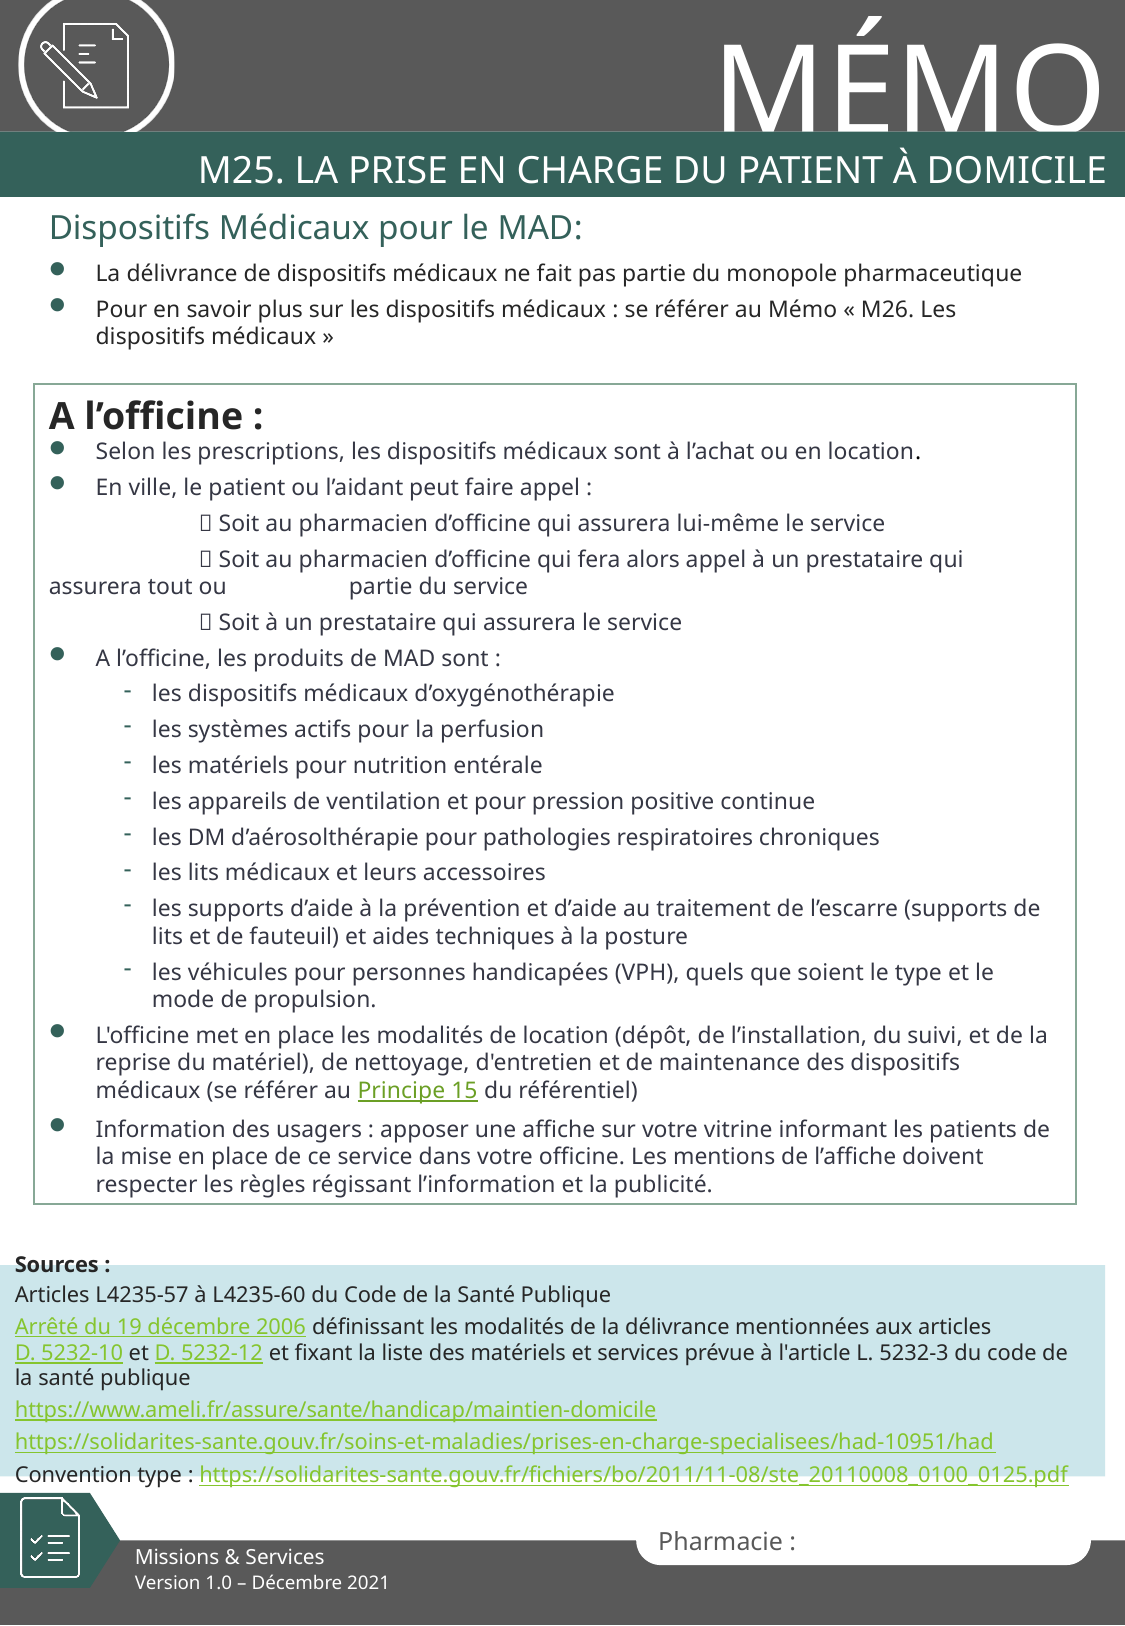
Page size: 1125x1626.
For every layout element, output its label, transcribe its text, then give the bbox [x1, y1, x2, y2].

picture [20, 1497, 80, 1578]
text_box Dispositifs Médicaux pour le MAD: La délivrance de dispositifs médicaux ne fait pas partie du monopole pharmaceutique Pour en savoir plus sur les dispositifs médicaux : se référer au Mémo « M26. Les dispositifs médicaux » [33, 198, 1076, 357]
title M25. La prise en charge du patient à DOMICILE [33, 142, 1123, 199]
text_box Sources : Articles L4235-57 à L4235-60 du Code de la Santé Publique Arrêté du 19 décembre 2006 définissant les modalités de la délivrance mentionnées aux articles D. 5232-10 et D. 5232-12 et fixant la liste des matériels et services prévue à l'article L. 5232-3 du code de la santé publique https://www.ameli.fr/assure/sante/handicap/maintien-domicile https://solidarites-sante.gouv.fr/soins-et-maladies/prises-en-charge-specialisees/had-10951/had Convention type : https://solidarites-sante.gouv.fr/fichiers/bo/2011/11-08/ste_20110008_0100_0125.pdf [0, 1265, 1106, 1477]
picture [18, 0, 175, 132]
text_box A l’officine : Selon les prescriptions, les dispositifs médicaux sont à l’achat ou en location. En ville, le patient ou l’aidant peut faire appel :  Soit au pharmacien d’officine qui assurera lui-même le service  Soit au pharmacien d’officine qui fera alors appel à un prestataire qui assurera tout ou partie du service  Soit à un prestataire qui assurera le service A l’officine, les produits de MAD sont : les dispositifs médicaux d’oxygénothérapie les systèmes actifs pour la perfusion les matériels pour nutrition entérale les appareils de ventilation et pour pression positive continue les DM d’aérosolthérapie pour pathologies respiratoires chroniques les lits médicaux et leurs accessoires les supports d’aide à la prévention et d’aide au traitement de l’escarre (supports de lits et de fauteuil) et aides techniques à la posture les véhicules pour personnes handicapées (VPH), quels que soient le type et le mode de propulsion. L'officine met en place les modalités de location (dépôt, de l’installation, du suivi, et de la reprise du matériel), de nettoyage, d'entretien et de maintenance des dispositifs médicaux (se référer au Principe 15 du référentiel) Information des usagers : apposer une affiche sur votre vitrine informant les patients de la mise en place de ce service dans votre officine. Les mentions de l’affiche doivent respecter les règles régissant l’information et la publicité. [33, 383, 1077, 1205]
